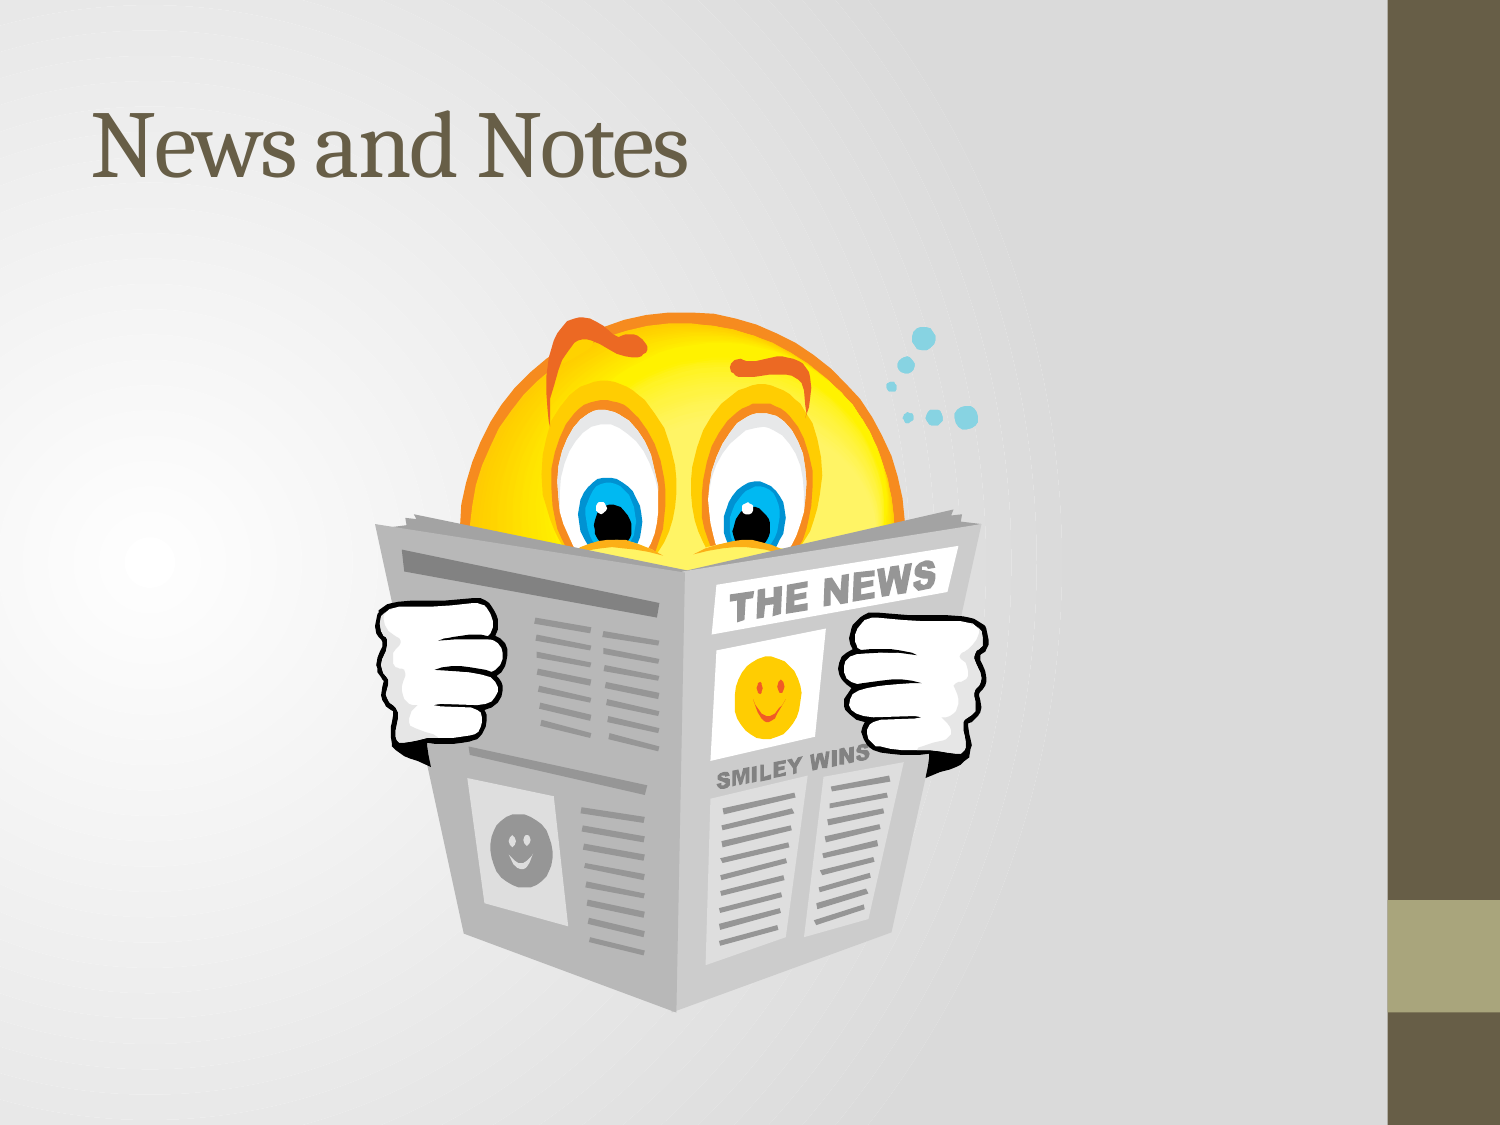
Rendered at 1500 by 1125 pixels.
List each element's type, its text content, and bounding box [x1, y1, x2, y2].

title News and Notes [75, 45, 1325, 233]
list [374, 311, 990, 1013]
